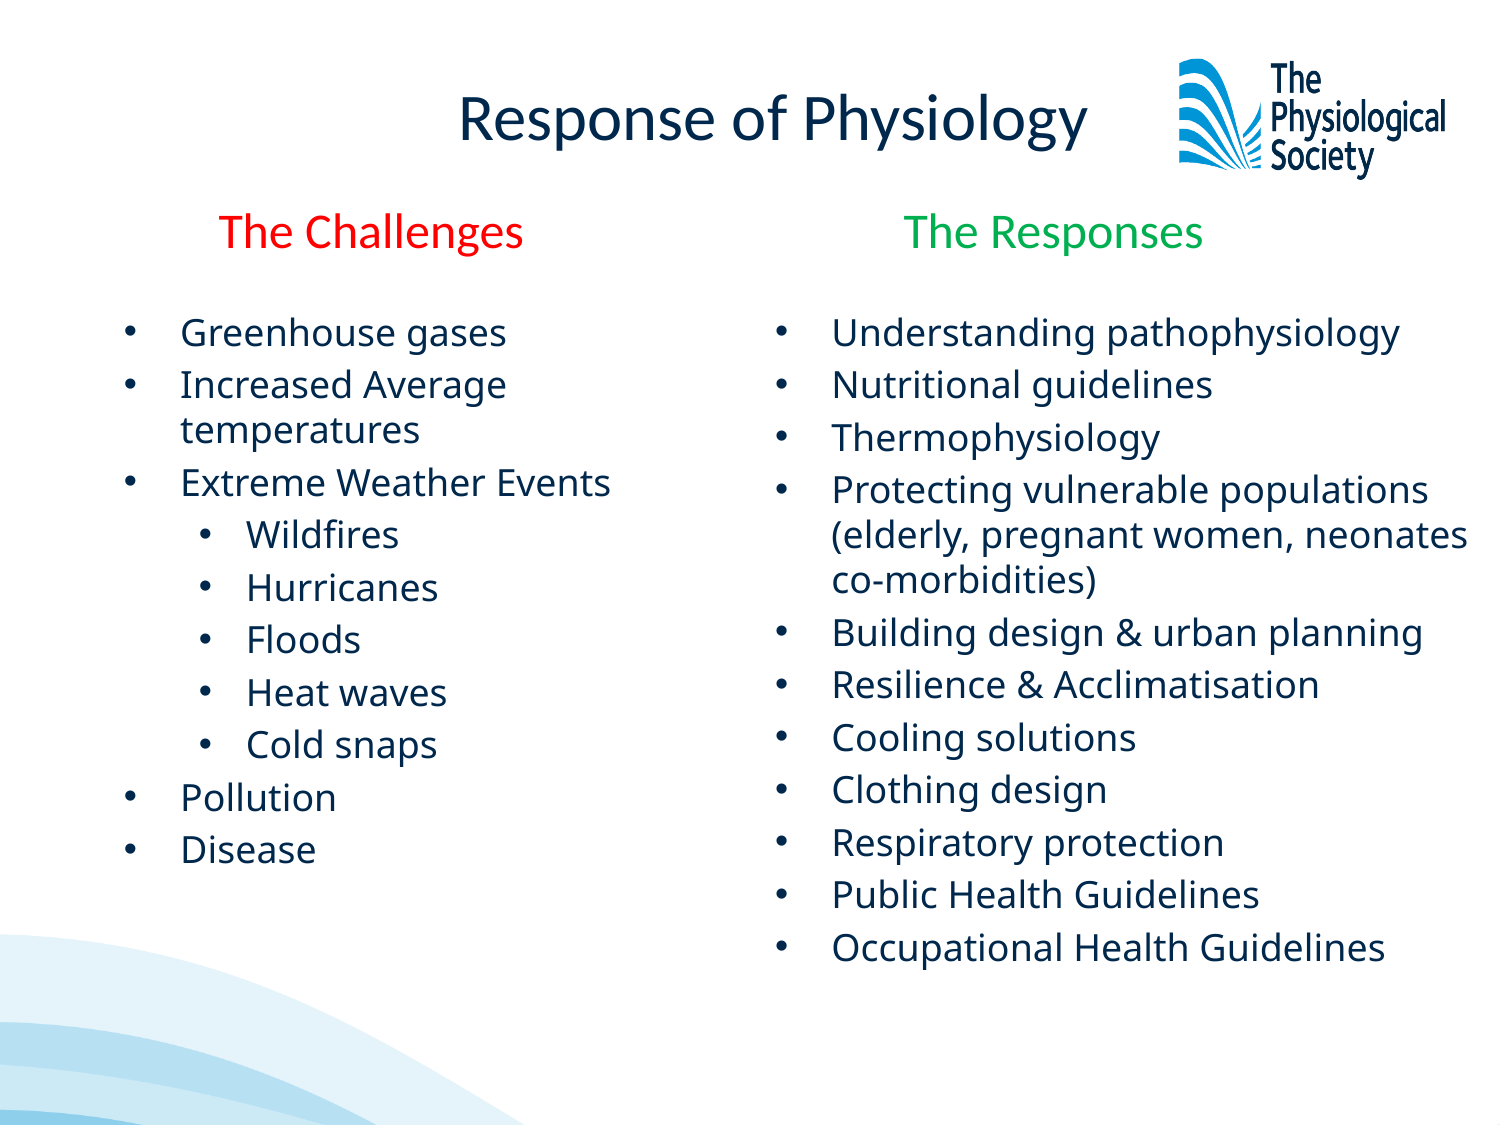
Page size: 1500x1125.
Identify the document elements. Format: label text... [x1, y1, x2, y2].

text_box Understanding pathophysiology Nutritional guidelines Thermophysiology Protecting vulnerable populations (elderly, pregnant women, neonates co-morbidities) Building design & urban planning Resilience & Acclimatisation Cooling solutions Clothing design Respiratory protection Public Health Guidelines Occupational Health Guidelines [775, 308, 1473, 1071]
text_box Greenhouse gases Increased Average temperatures Extreme Weather Events Wildfires Hurricanes Floods Heat waves Cold snaps Pollution Disease [123, 308, 739, 982]
text_box Response of Physiology [76, 66, 1471, 161]
picture [0, 0, 1500, 1125]
text_box The Responses [903, 198, 1248, 252]
text_box The Challenges [218, 198, 563, 252]
